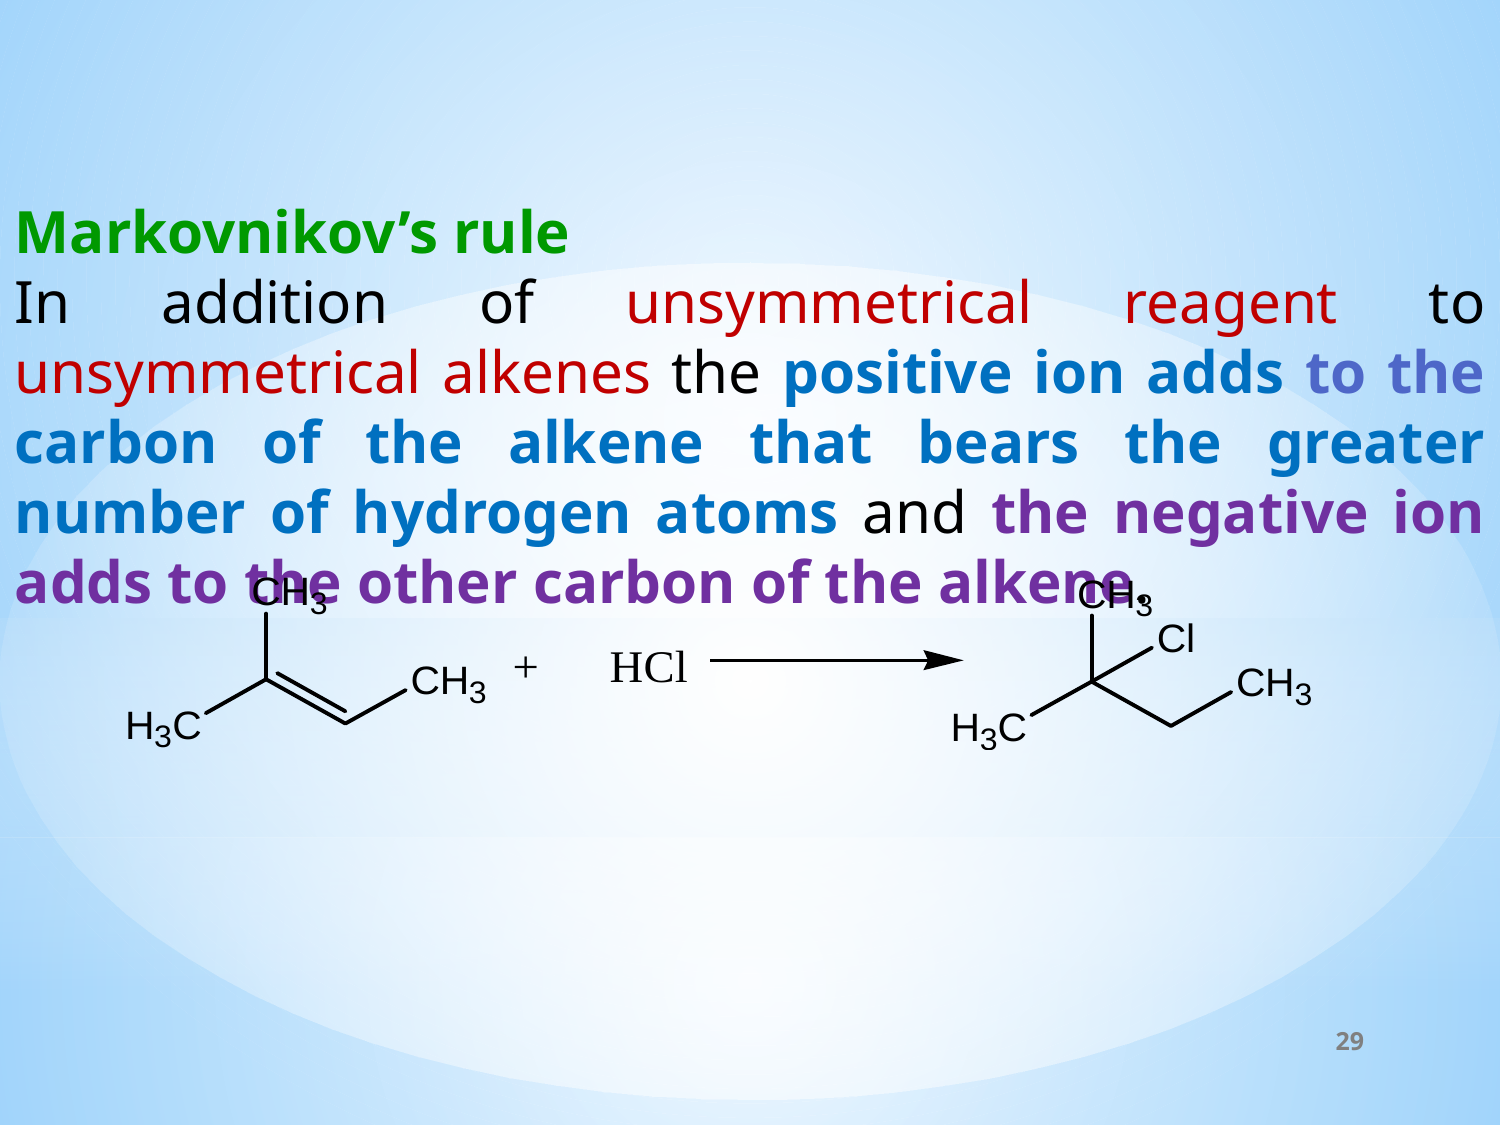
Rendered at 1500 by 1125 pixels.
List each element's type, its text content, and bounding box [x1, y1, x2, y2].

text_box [124, 574, 1313, 751]
text_box Markovnikov’s rule In addition of unsymmetrical reagent to unsymmetrical alkenes the positive ion adds to the carbon of the alkene that bears the greater number of hydrogen atoms and the negative ion adds to the other carbon of the alkene. [0, 187, 1500, 623]
slide_number 29 [1200, 1012, 1500, 1073]
